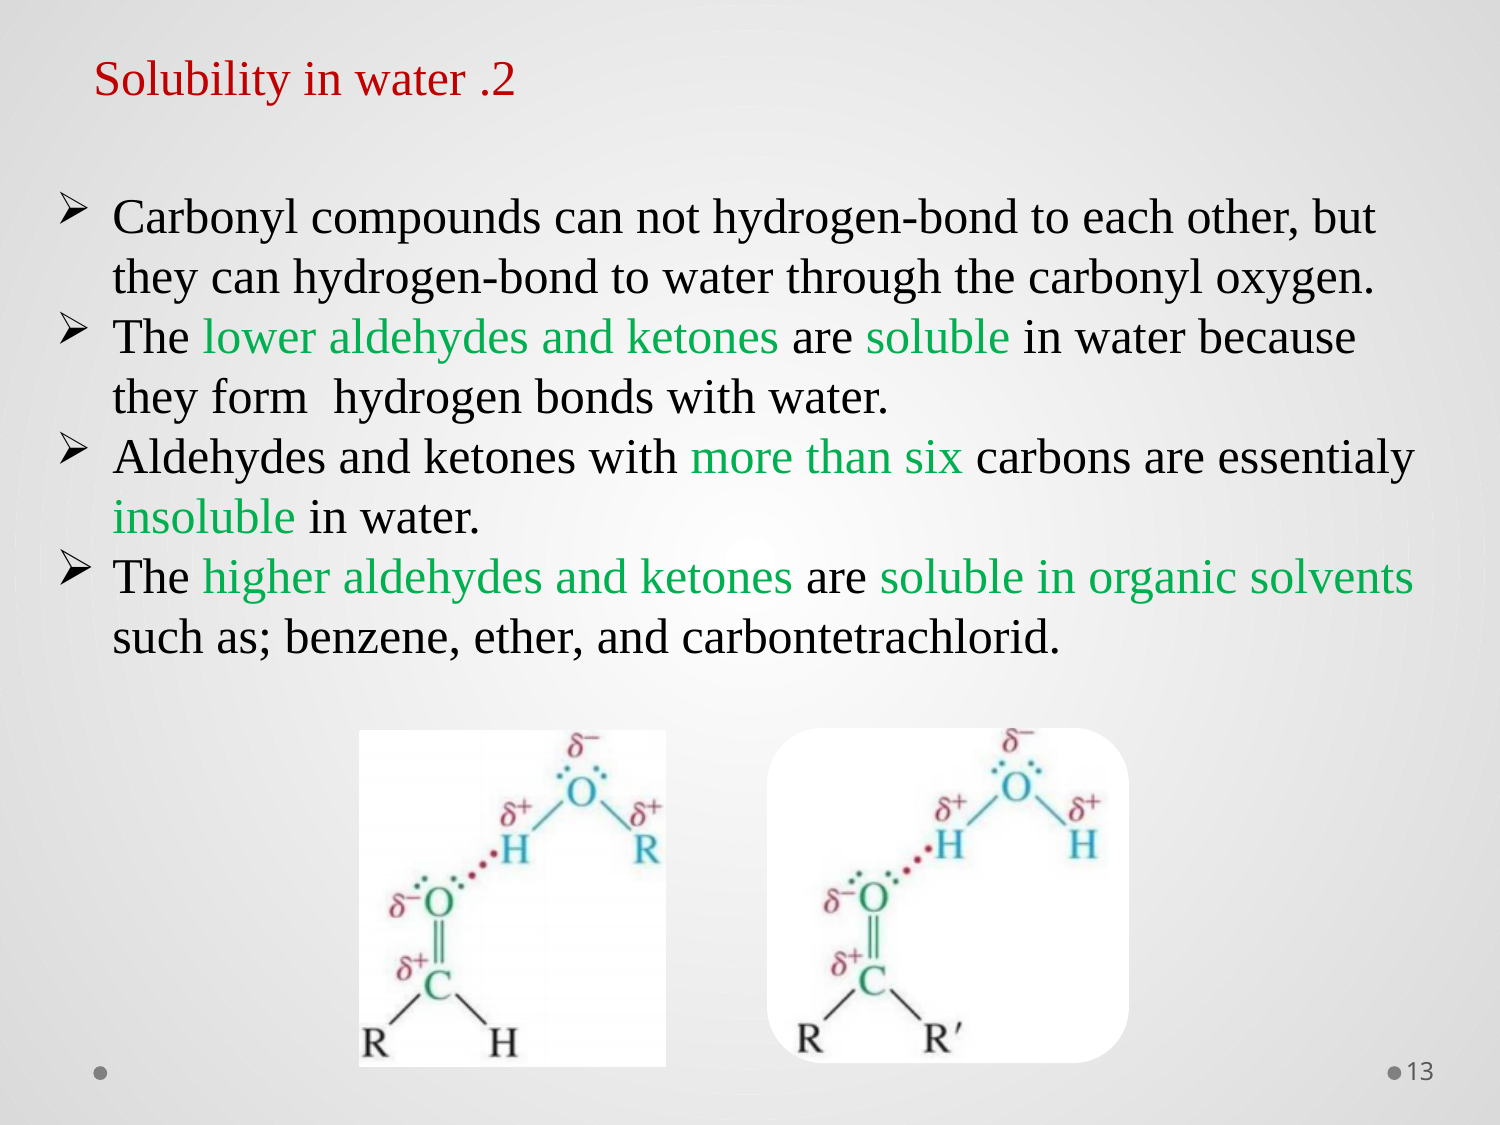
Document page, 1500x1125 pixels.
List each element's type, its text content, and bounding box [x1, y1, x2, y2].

slide_number 13 [1401, 1042, 1494, 1103]
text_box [358, 727, 1130, 1067]
text_box 2. Solubility in water [78, 37, 531, 113]
text_box Carbonyl compounds can not hydrogen-bond to each other, but they can hydrogen-bond to water through the carbonyl oxygen. The lower aldehydes and ketones are soluble in water because they form hydrogen bonds with water. Aldehydes and ketones with more than six carbons are essentialy insoluble in water. The higher aldehydes and ketones are soluble in organic solvents such as; benzene, ether, and carbontetrachlorid. [41, 176, 1447, 672]
